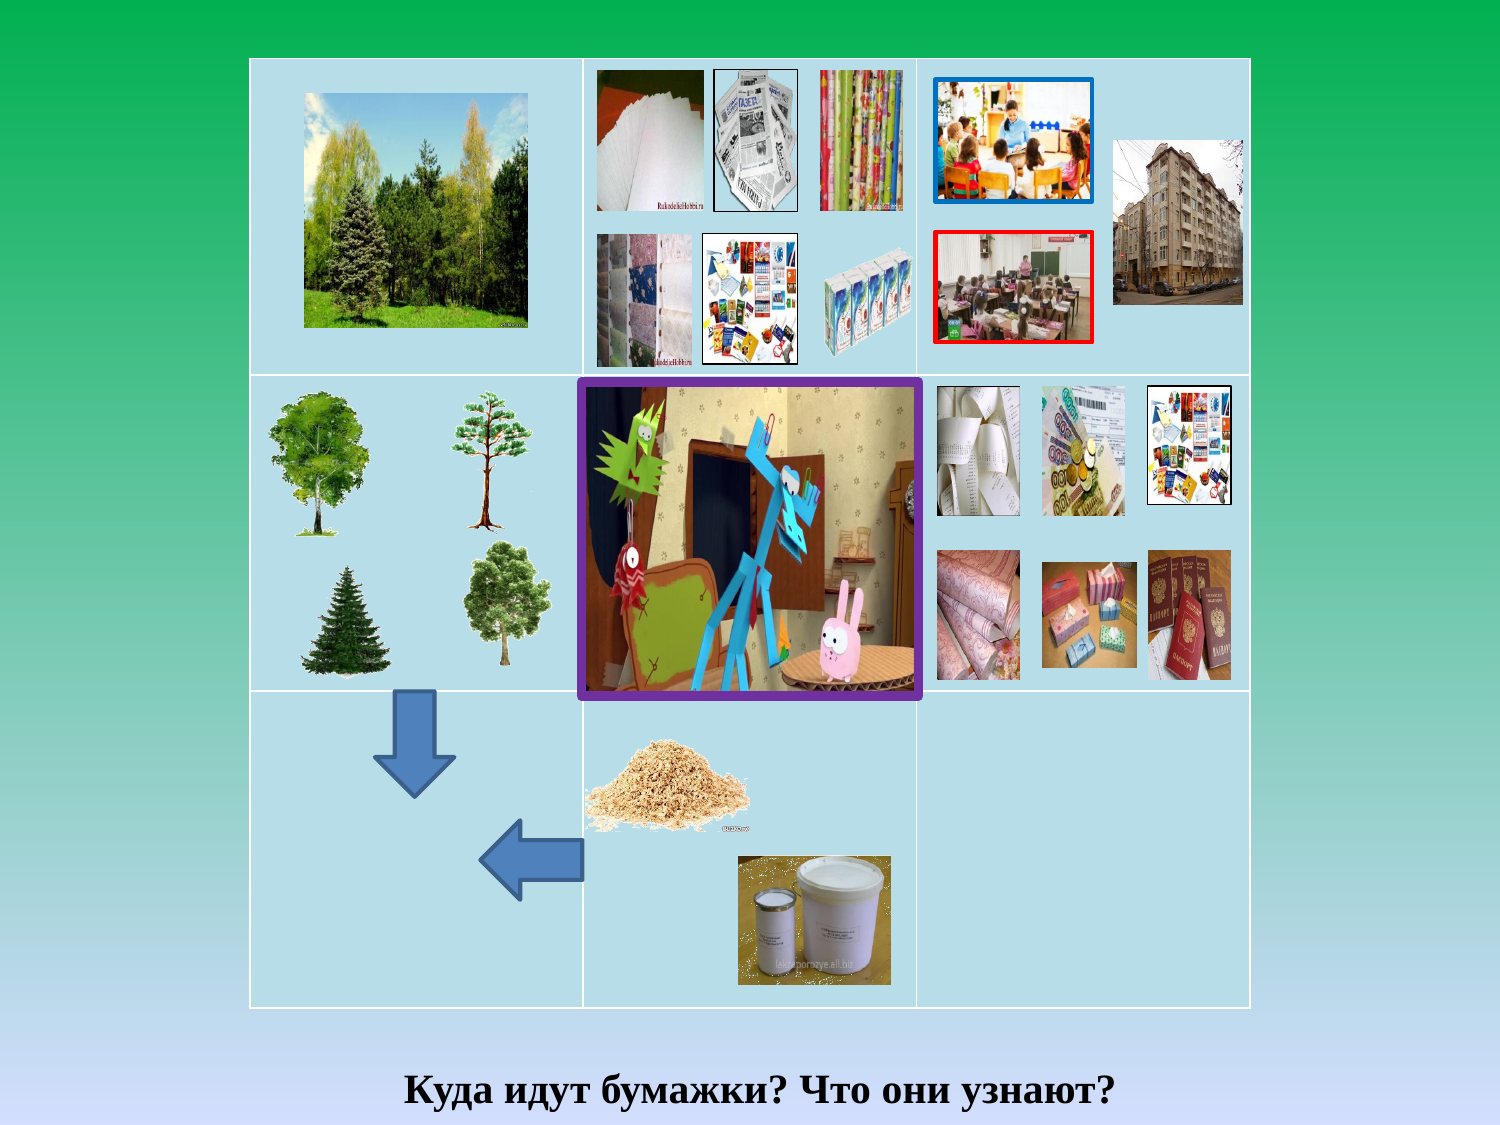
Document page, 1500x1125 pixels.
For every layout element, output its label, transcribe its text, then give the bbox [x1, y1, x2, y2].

table_cell [584, 701, 916, 1007]
picture [257, 386, 387, 540]
picture [433, 386, 575, 669]
picture [702, 234, 798, 364]
picture [1042, 562, 1137, 669]
picture [820, 70, 903, 212]
picture [304, 93, 528, 329]
table_cell [251, 376, 582, 690]
picture [820, 234, 915, 364]
picture [937, 81, 1091, 200]
picture [937, 234, 1091, 341]
table_cell [251, 692, 582, 1007]
picture [585, 714, 751, 833]
table_cell [917, 376, 1249, 690]
picture [937, 386, 1020, 516]
picture [937, 550, 1020, 680]
picture [292, 562, 399, 680]
text_box [373, 689, 457, 799]
picture [1113, 140, 1243, 305]
text_box Куда идут бумажки? Что они узнают? [389, 1054, 1132, 1120]
picture [714, 70, 798, 212]
picture [597, 70, 704, 212]
table_header [251, 59, 582, 374]
picture [1042, 386, 1126, 516]
picture [597, 234, 692, 367]
table_header [584, 59, 916, 374]
picture [1148, 386, 1231, 505]
picture [1148, 550, 1231, 680]
picture [585, 386, 915, 692]
table_cell [917, 692, 1249, 1007]
picture [737, 855, 891, 985]
table_header [917, 59, 1249, 374]
text_box [478, 818, 585, 902]
